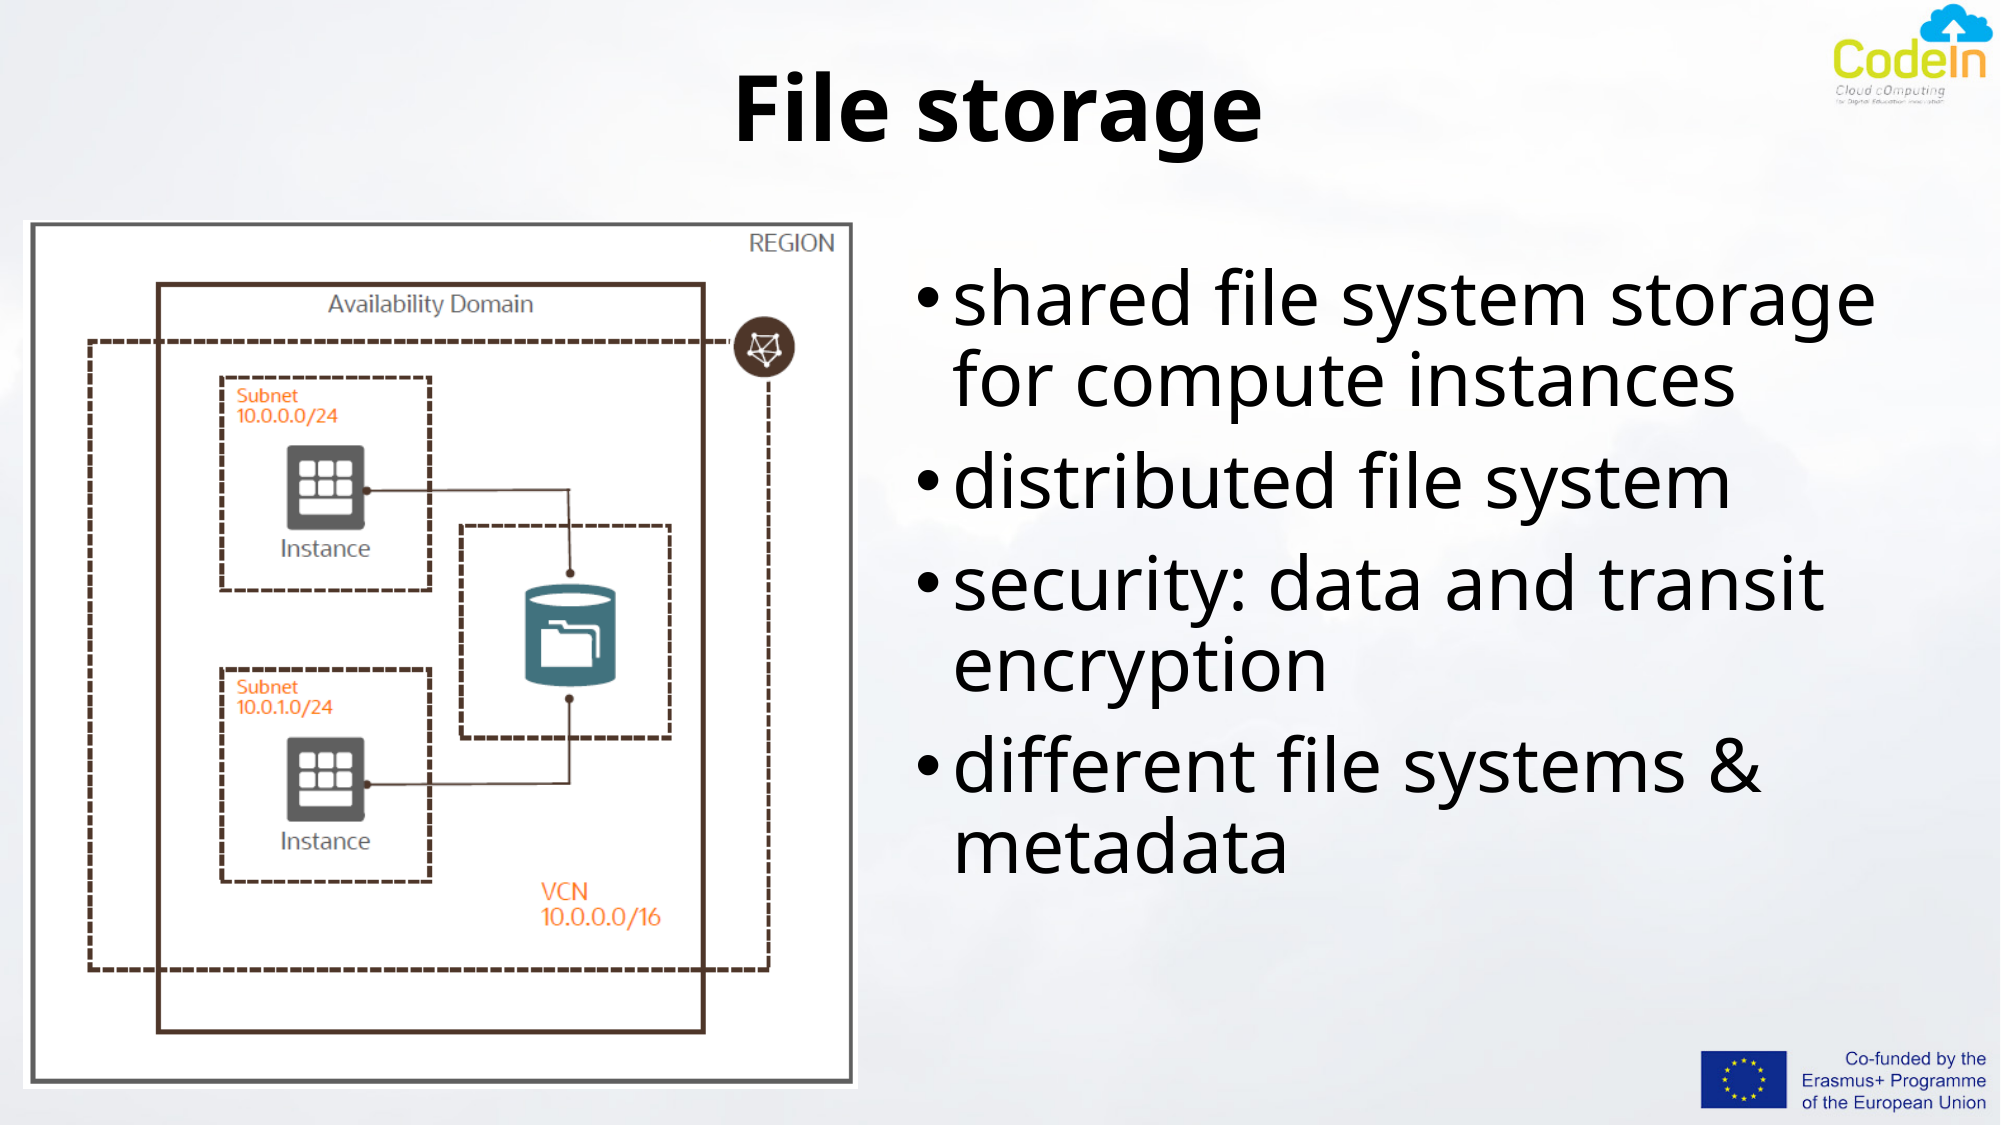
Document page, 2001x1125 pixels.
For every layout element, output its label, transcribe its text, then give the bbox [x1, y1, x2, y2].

title File storage [135, 3, 1861, 221]
picture [0, 0, 2001, 1125]
list shared file system storage for compute instances distributed file system security: data and transit encryption different file systems & metadata [900, 253, 2000, 1101]
